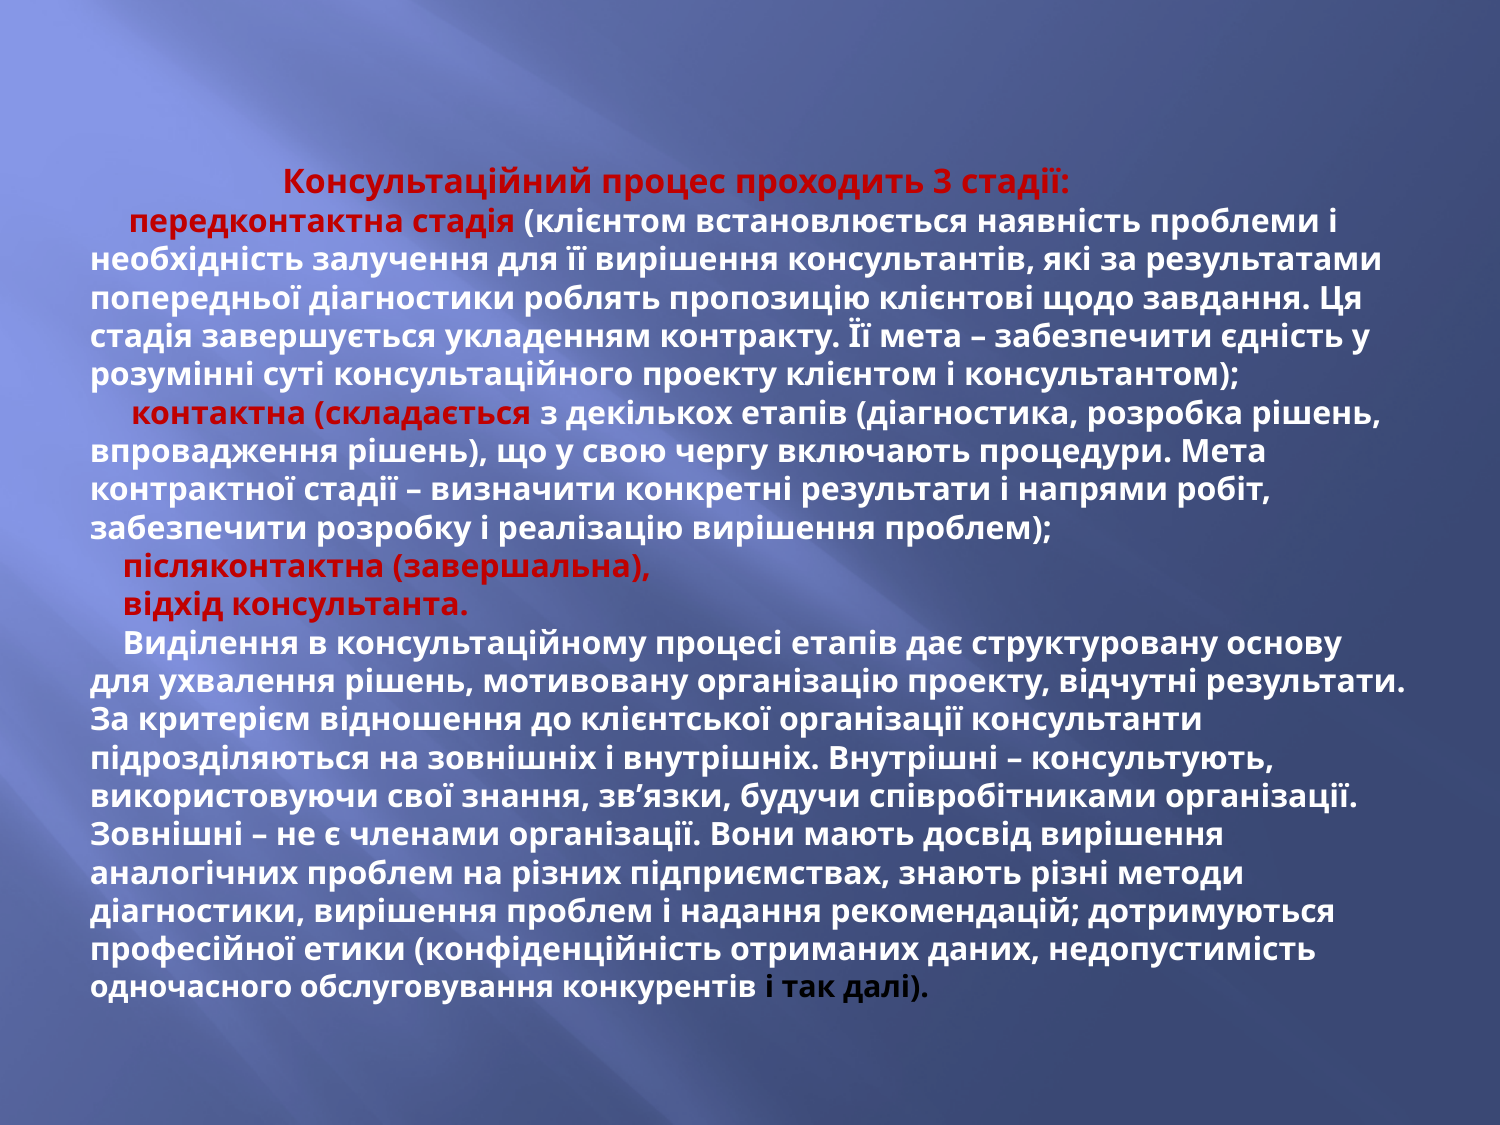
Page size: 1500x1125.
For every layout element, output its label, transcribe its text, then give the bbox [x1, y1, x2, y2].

title Консультаційний процес проходить 3 стадії: передконтактна стадія (клієнтом встановлюється наявність проблеми і необхідність залучення для її вирішення консультантів, які за результатами попередньої діагностики роблять пропозицію клієнтові щодо завдання. Ця стадія завершується укладенням контракту. Її мета – забезпечити єдність у розумінні суті консультаційного проекту клієнтом і консультантом); контактна (складається з декількох етапів (діагностика, розробка рішень, впровадження рішень), що у свою чергу включають процедури. Мета контрактної стадії – визначити конкретні результати і напрями робіт, забезпечити розробку і реалізацію вирішення проблем); післяконтактна (завершальна), відхід консультанта. Виділення в консультаційному процесі етапів дає структуровану основу для ухвалення рішень, мотивовану організацію проекту, відчутні результати. За критерієм відношення до клієнтської організації консультанти підрозділяються на зовнішніх і внутрішніх. Внутрішні – консультують, використовуючи свої знання, зв’язки, будучи співробітниками організації. Зовнішні – не є членами організації. Вони мають досвід вирішення аналогічних проблем на різних підприємствах, знають різні методи діагностики, вирішення проблем і надання рекомендацій; дотримуються професійної етики (конфіденційність отриманих даних, недопустимість одночасного обслуговування конкурентів і так далі). [75, 45, 1425, 1083]
